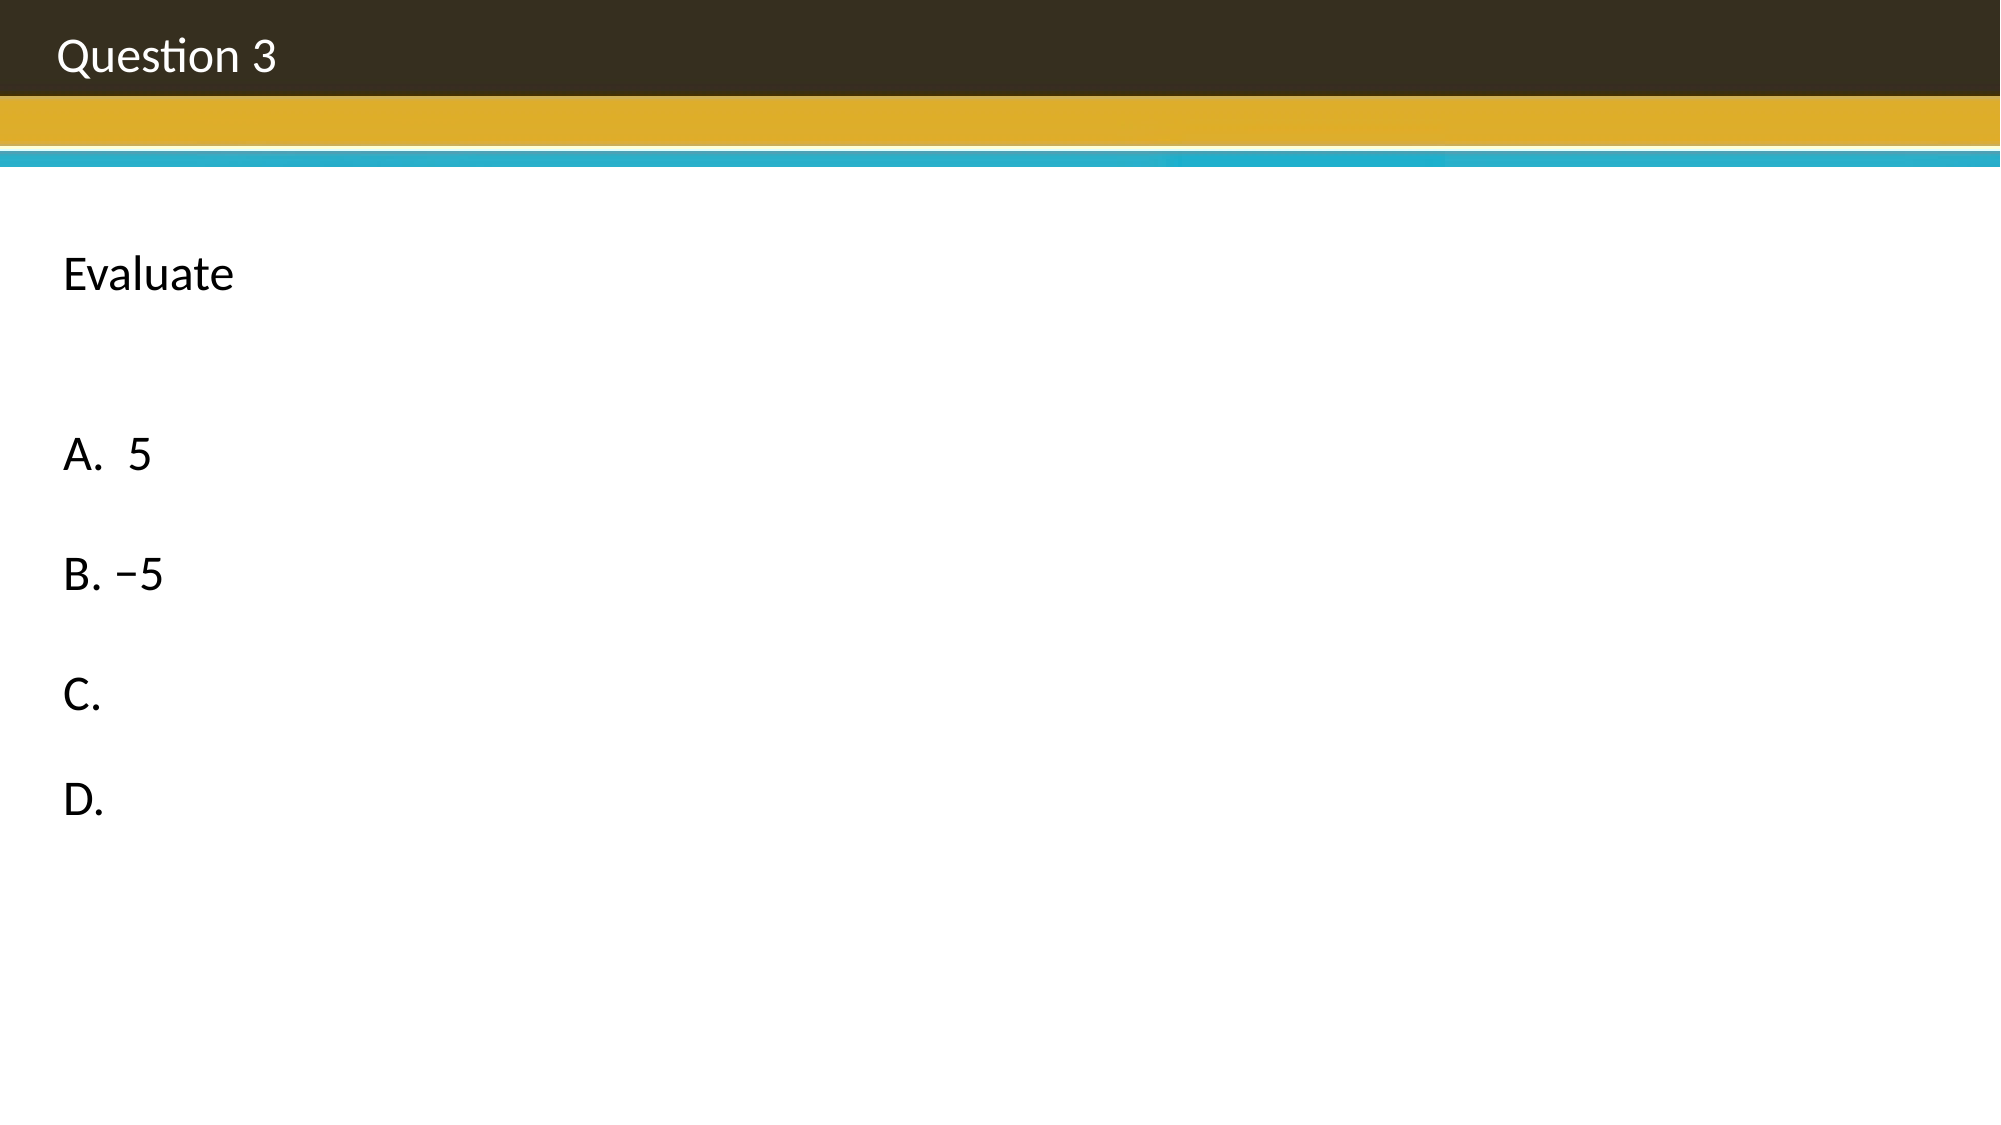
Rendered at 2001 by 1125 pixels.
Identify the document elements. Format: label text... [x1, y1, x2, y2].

picture [0, 0, 2000, 167]
text_box Question 3 [41, 14, 293, 90]
